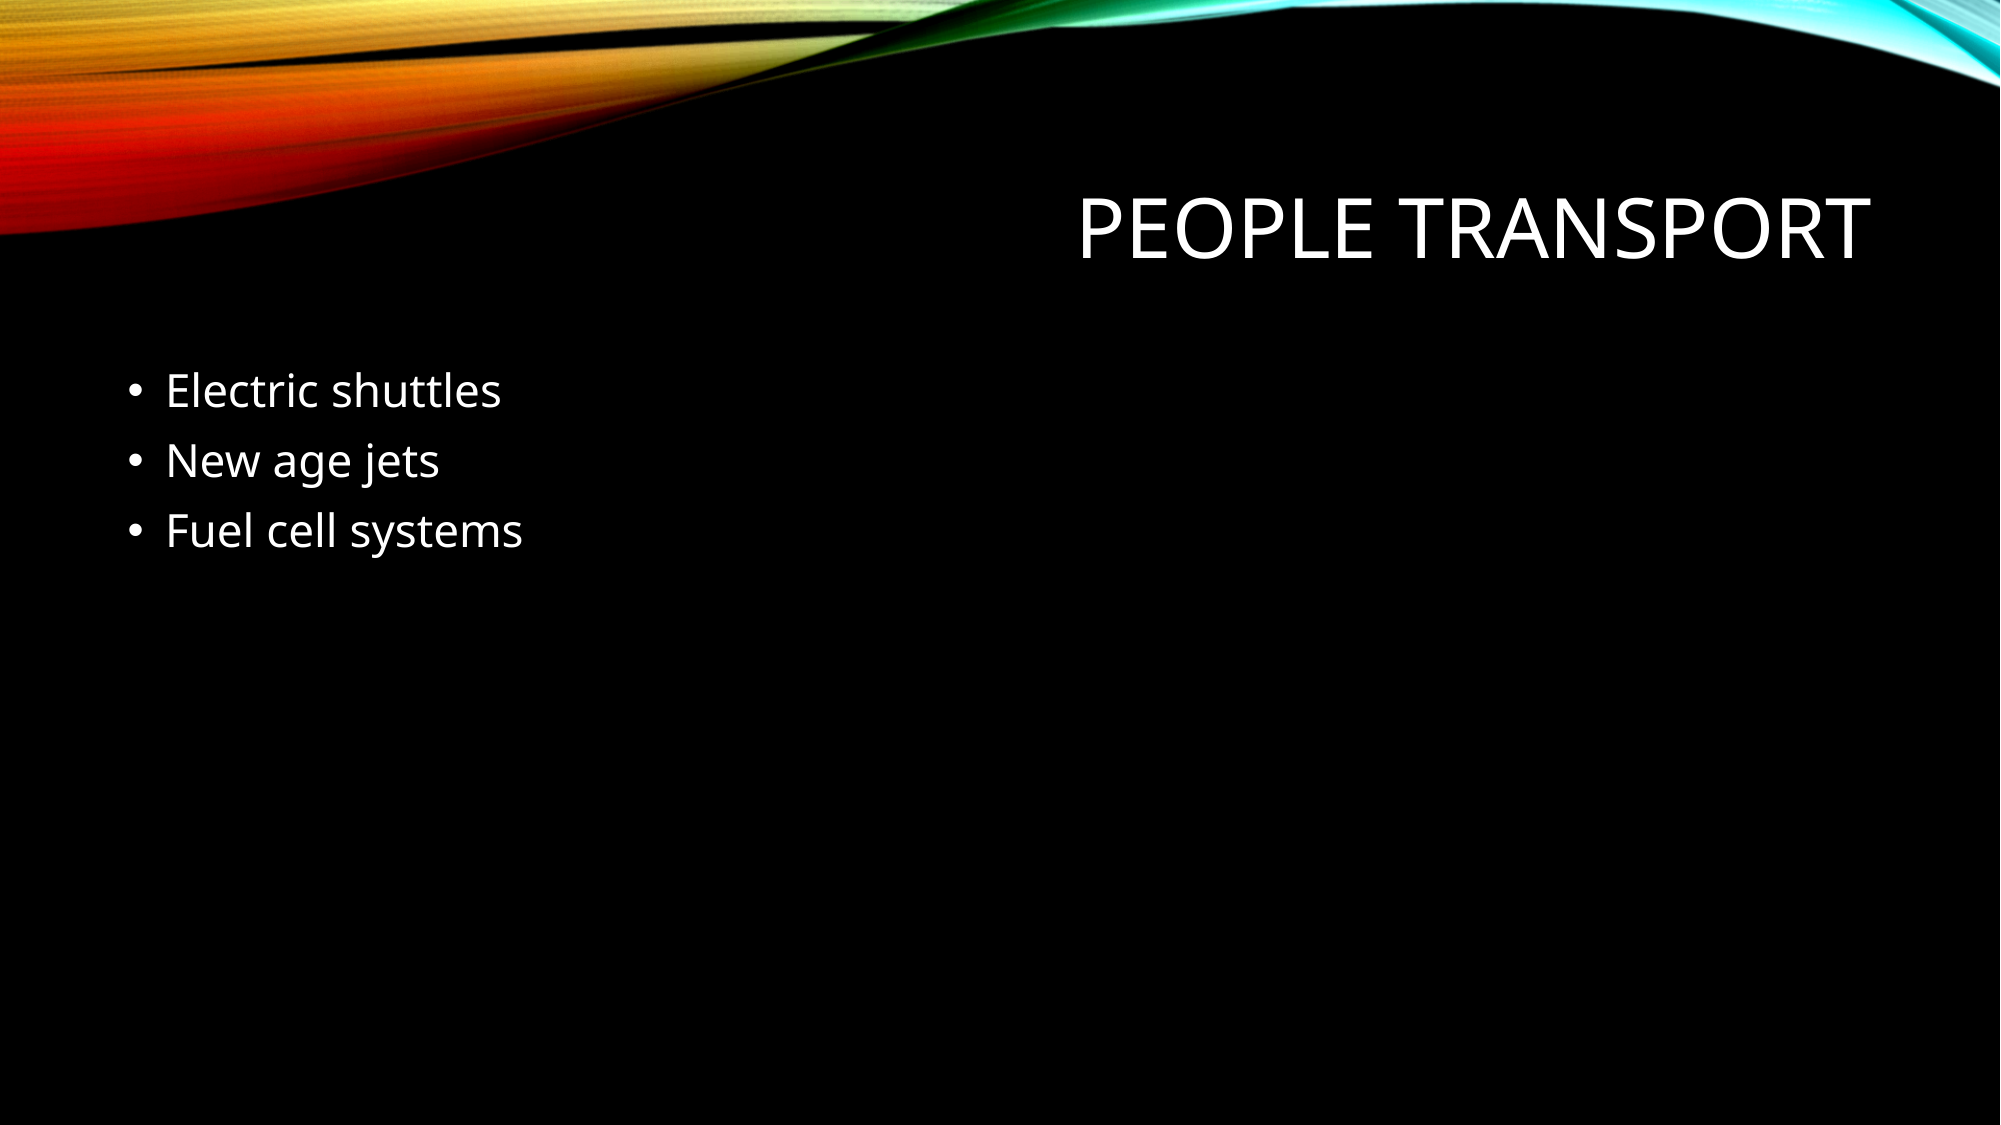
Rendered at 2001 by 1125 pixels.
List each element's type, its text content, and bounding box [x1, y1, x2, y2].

list Electric shuttles New age jets Fuel cell systems [112, 360, 1888, 1021]
title People transport [474, 125, 1888, 338]
picture [0, 0, 2000, 237]
